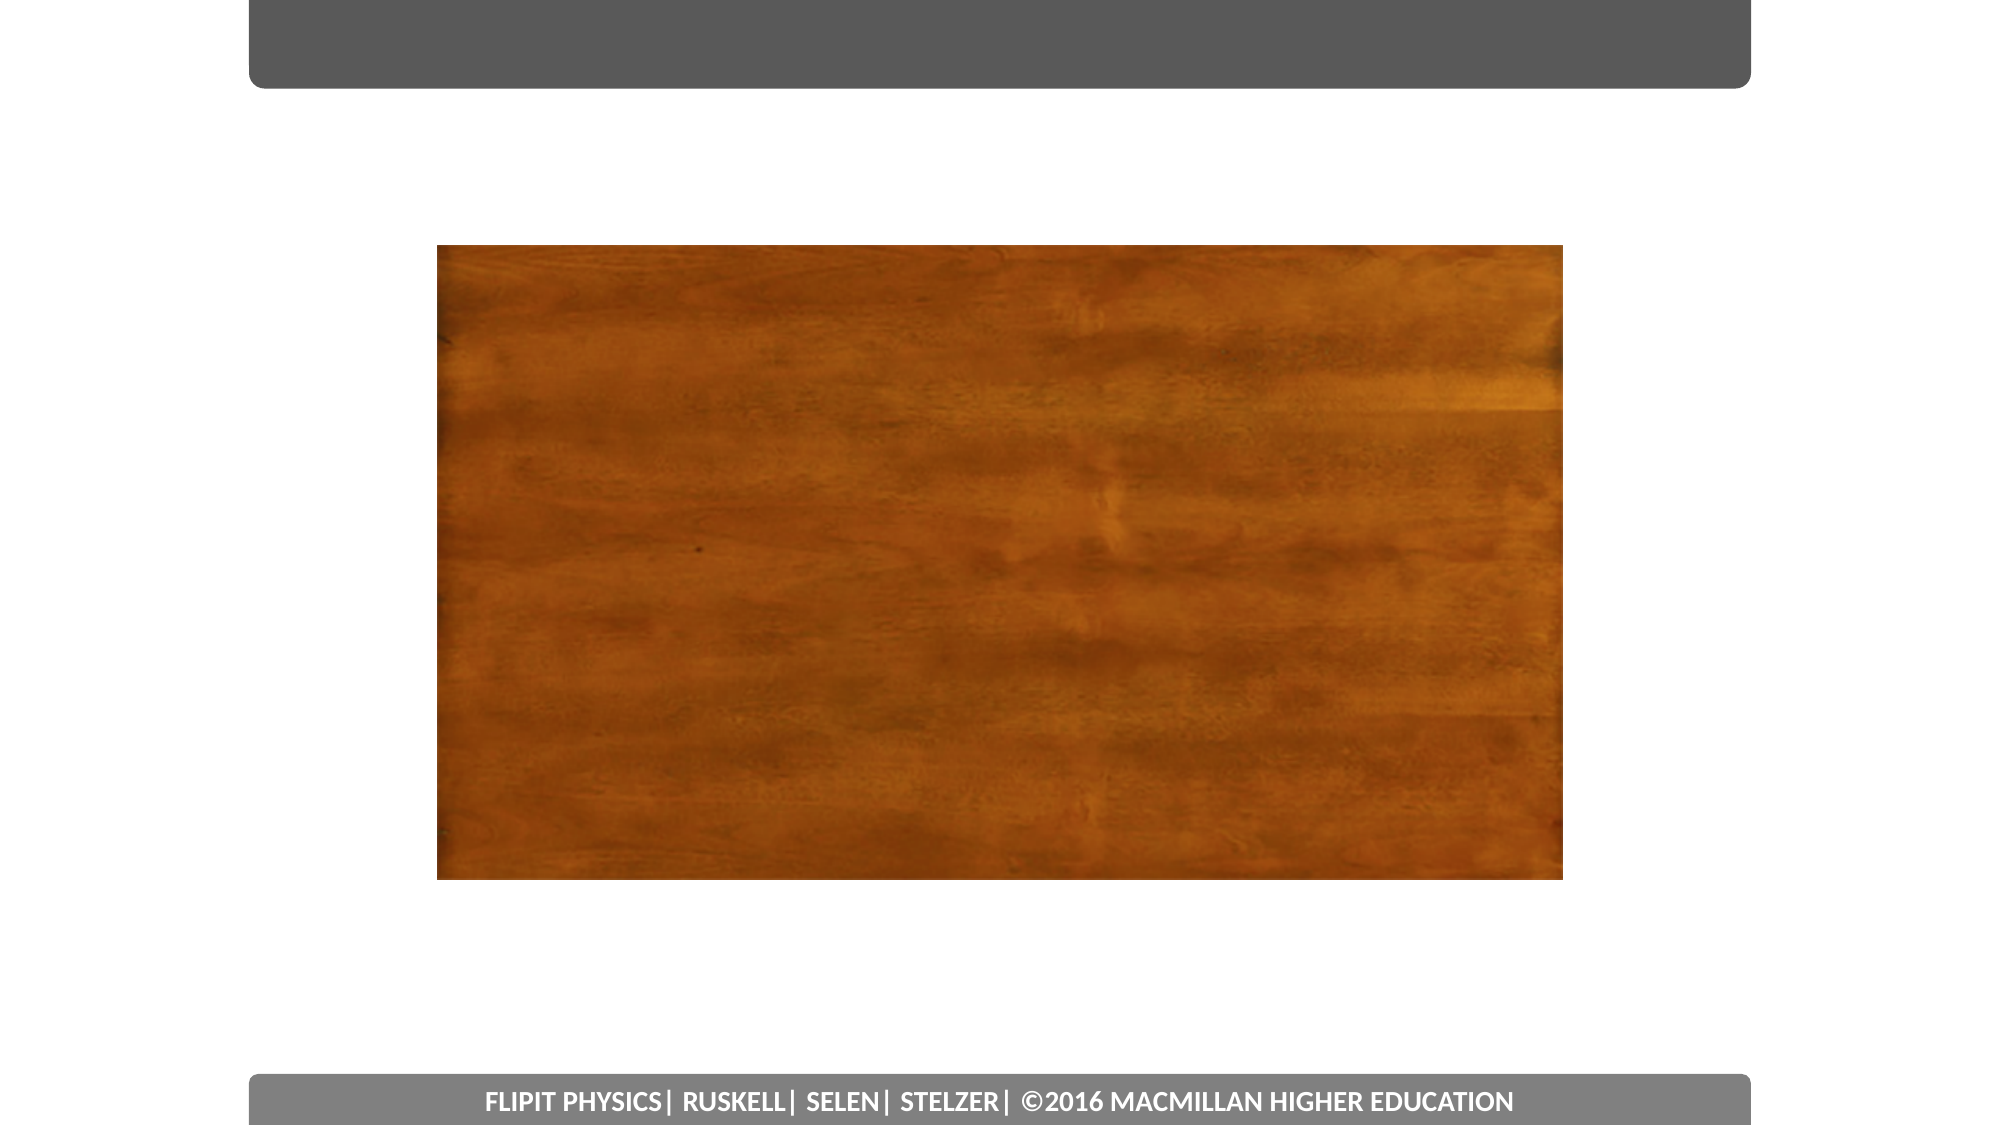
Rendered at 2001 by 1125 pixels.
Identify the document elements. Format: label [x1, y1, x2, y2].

text_box [249, 1074, 1750, 1125]
text_box [248, 0, 1752, 89]
picture [437, 245, 1563, 880]
